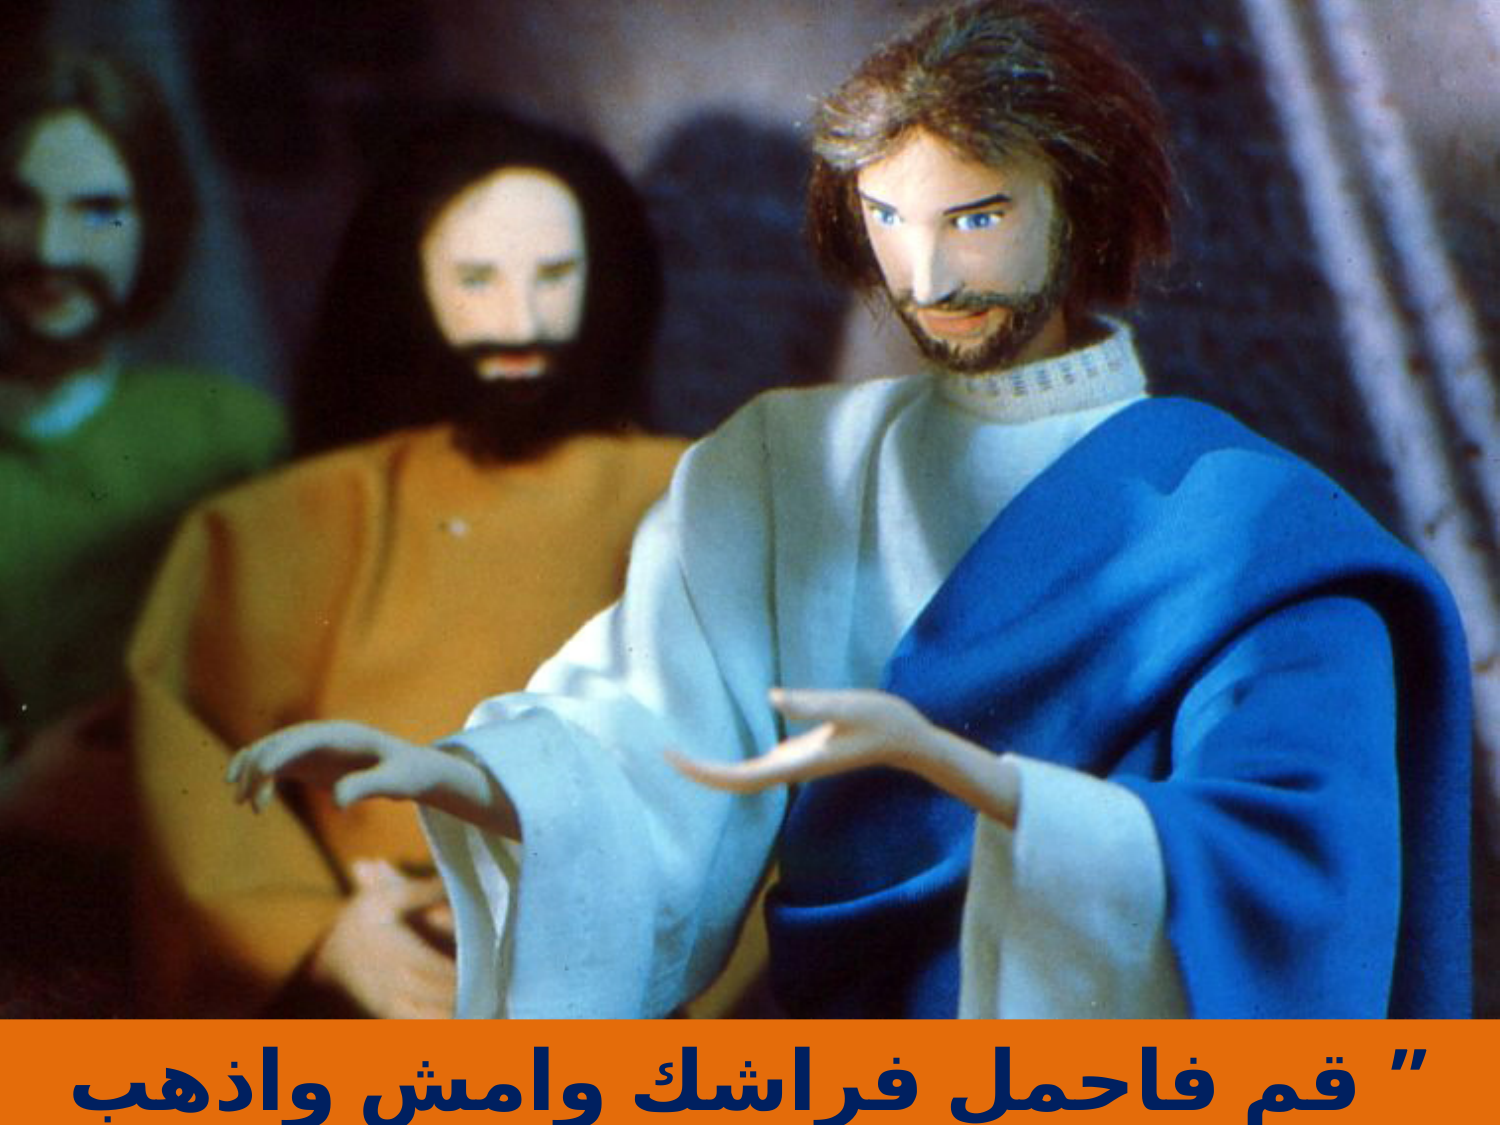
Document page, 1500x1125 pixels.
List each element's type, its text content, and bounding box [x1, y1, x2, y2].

text_box ” قم فاحمل فراشك وامش واذهب الى بيتك“ [0, 1026, 1500, 1125]
picture [0, 0, 1500, 1020]
